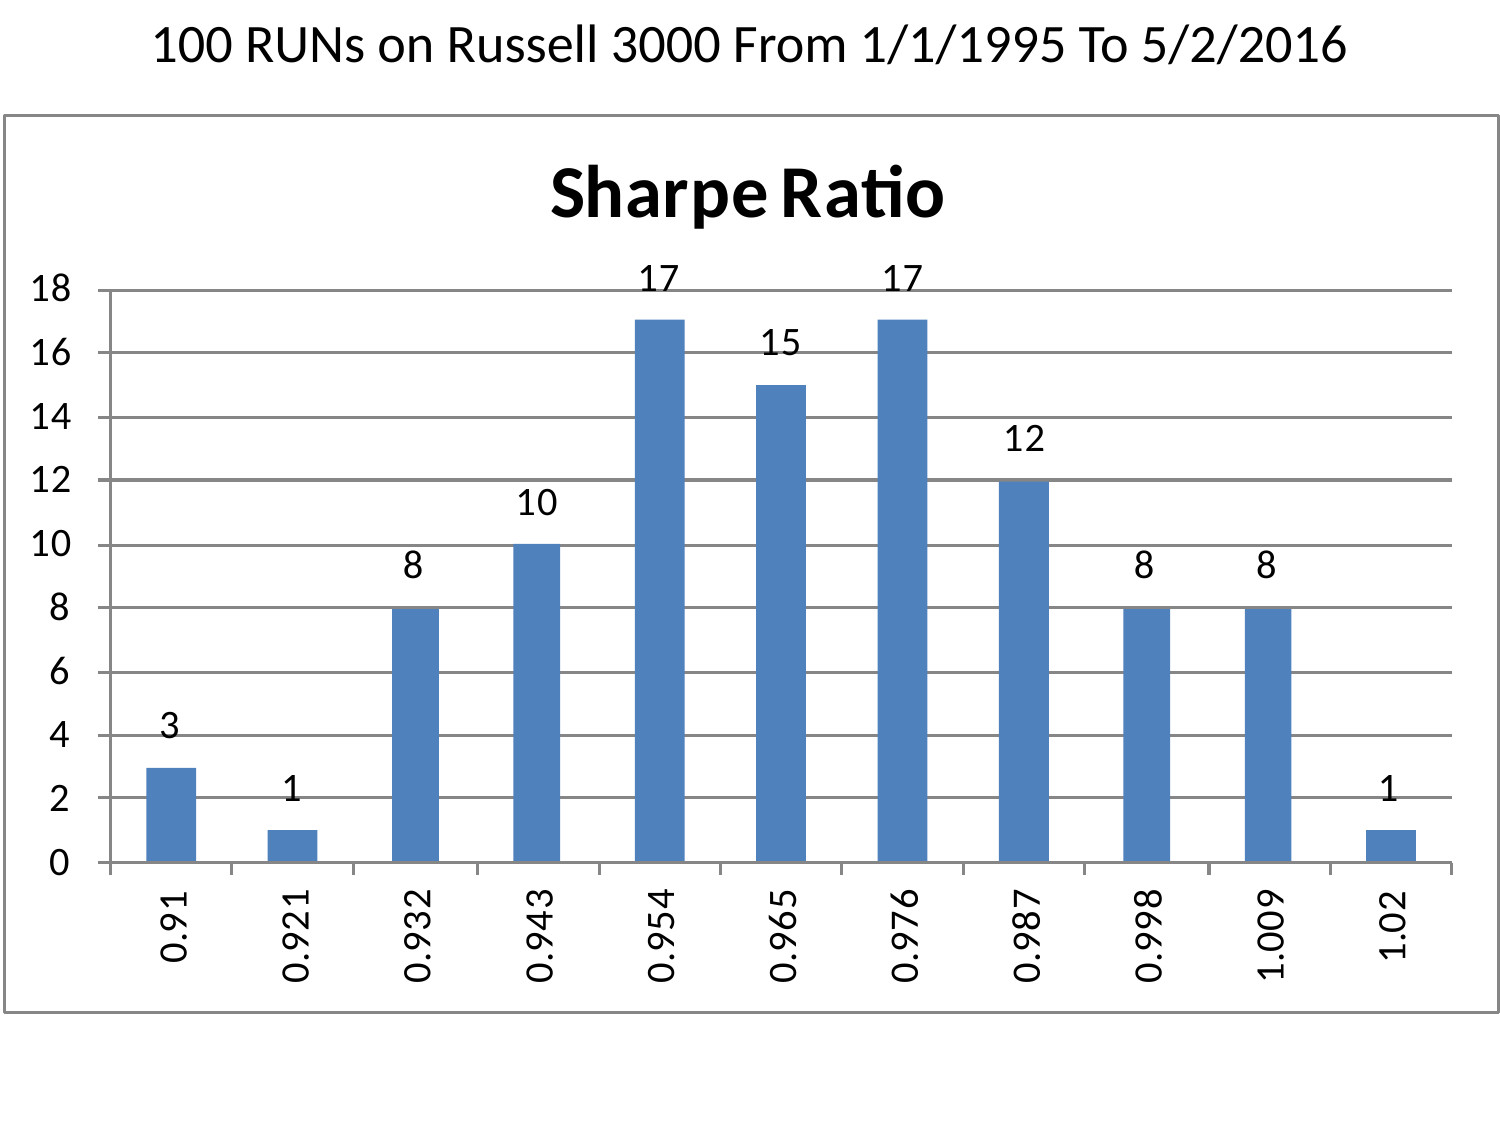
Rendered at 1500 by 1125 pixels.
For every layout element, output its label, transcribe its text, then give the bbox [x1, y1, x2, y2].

text_box 100 RUNs on Russell 3000 From 1/1/1995 To 5/2/2016 [0, 0, 1500, 81]
picture [0, 110, 1500, 1014]
